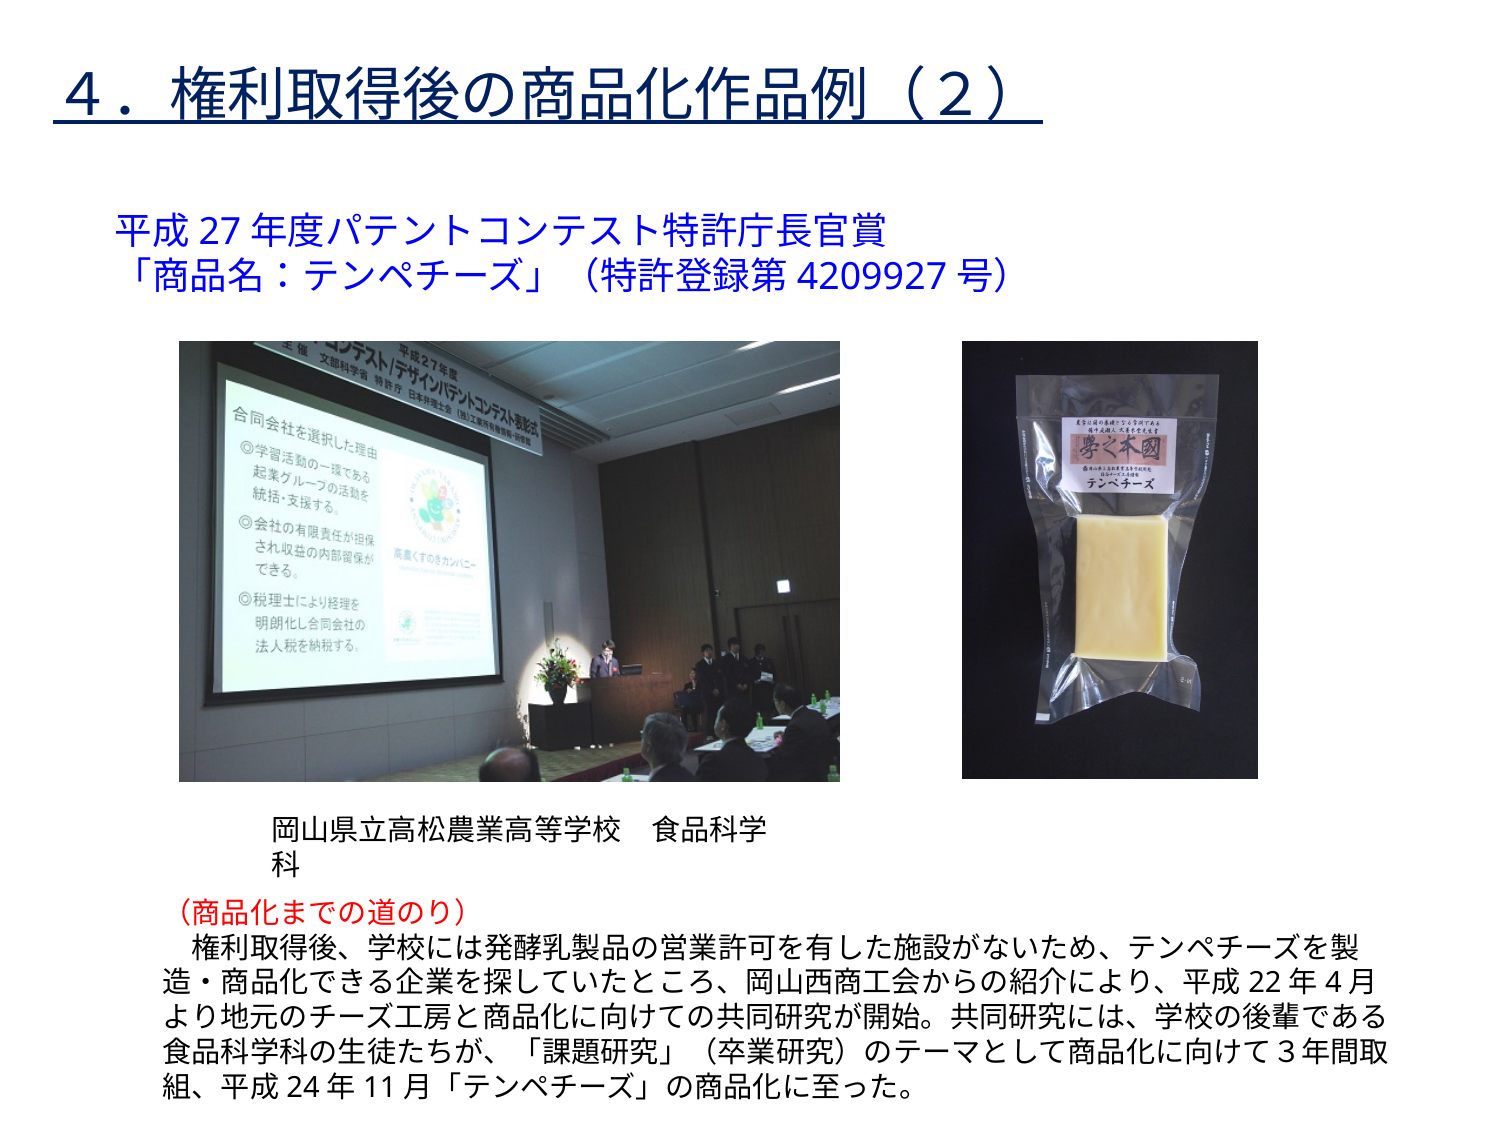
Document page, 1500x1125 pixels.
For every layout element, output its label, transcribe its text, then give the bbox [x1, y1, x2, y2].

text_box 平成27年度パテントコンテスト特許庁長官賞 「商品名：テンペチーズ」（特許登録第4209927号） [100, 193, 1280, 310]
picture [962, 340, 1259, 779]
picture [178, 340, 841, 783]
text_box （商品化までの道のり） 権利取得後、学校には発酵乳製品の営業許可を有した施設がないため、テンペチーズを製造・商品化できる企業を探していたところ、岡山西商工会からの紹介により、平成22年4月より地元のチーズ工房と商品化に向けての共同研究が開始。共同研究には、学校の後輩である食品科学科の生徒たちが、「課題研究」（卒業研究）のテーマとして商品化に向けて３年間取組、平成24年11月「テンペチーズ」の商品化に至った。 [135, 868, 1424, 1125]
text_box 岡山県立高松農業高等学校 食品科学科 [256, 803, 809, 868]
text_box ４．権利取得後の商品化作品例（２） [38, 40, 1434, 145]
